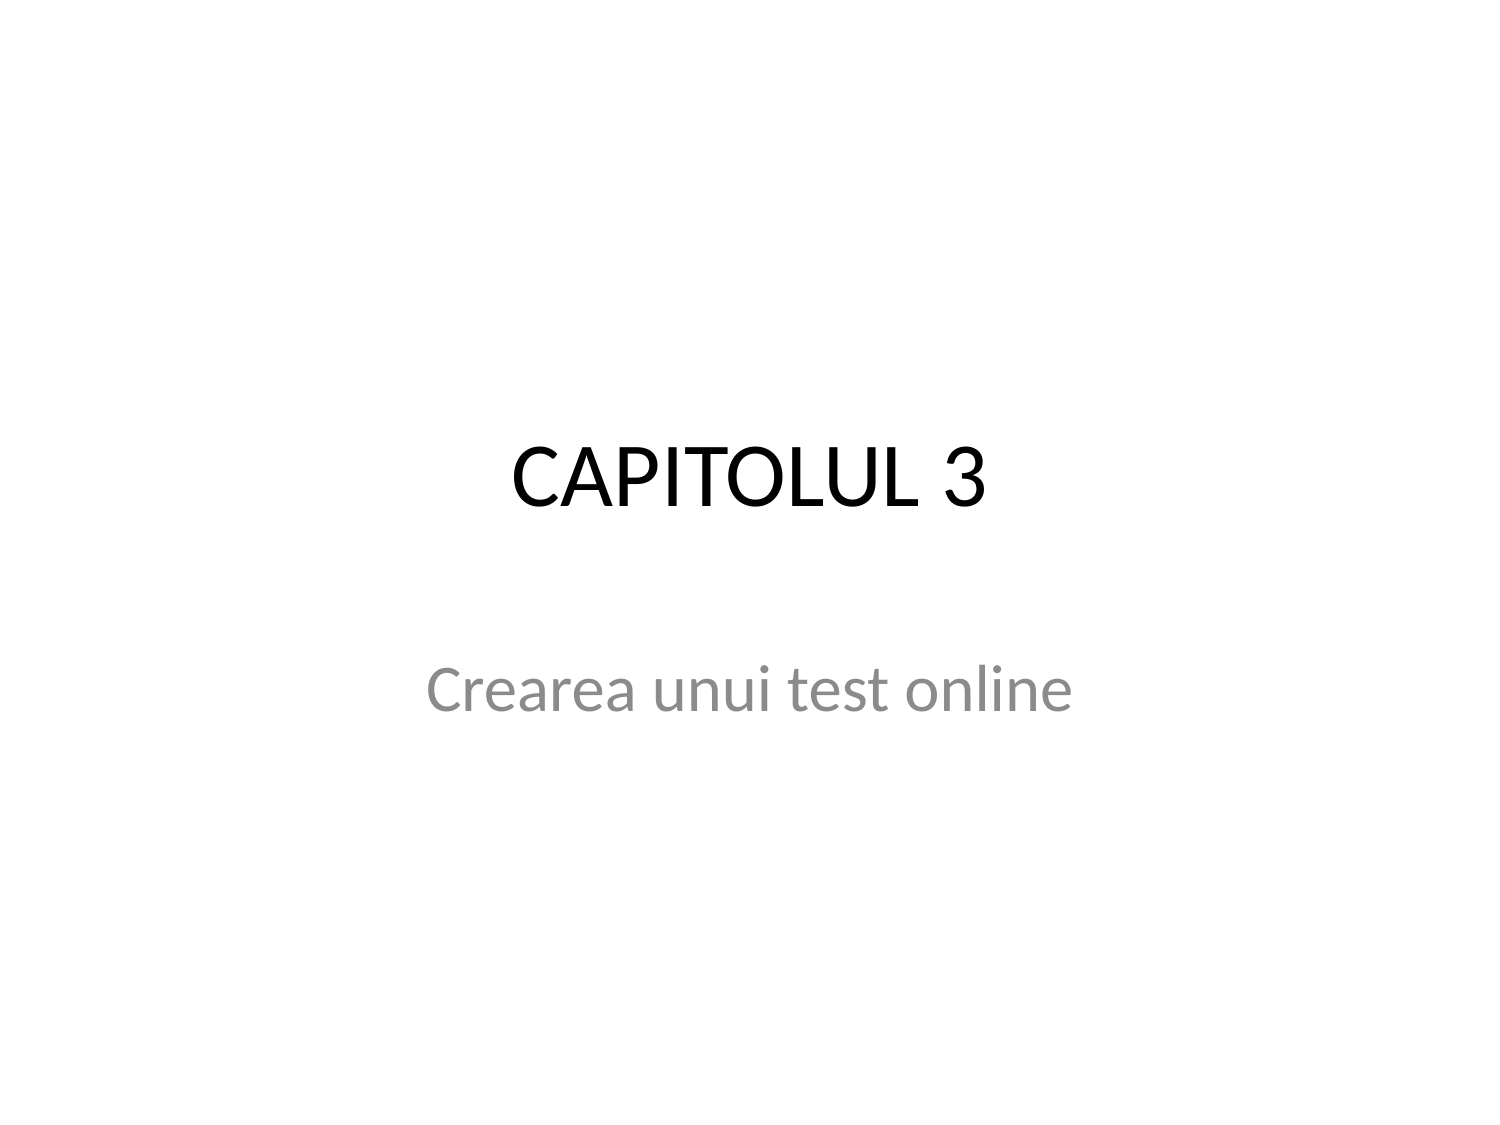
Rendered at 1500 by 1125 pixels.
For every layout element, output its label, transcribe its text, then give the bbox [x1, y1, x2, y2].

subtitle Crearea unui test online [225, 637, 1275, 925]
title CAPITOLUL 3 [112, 349, 1388, 591]
